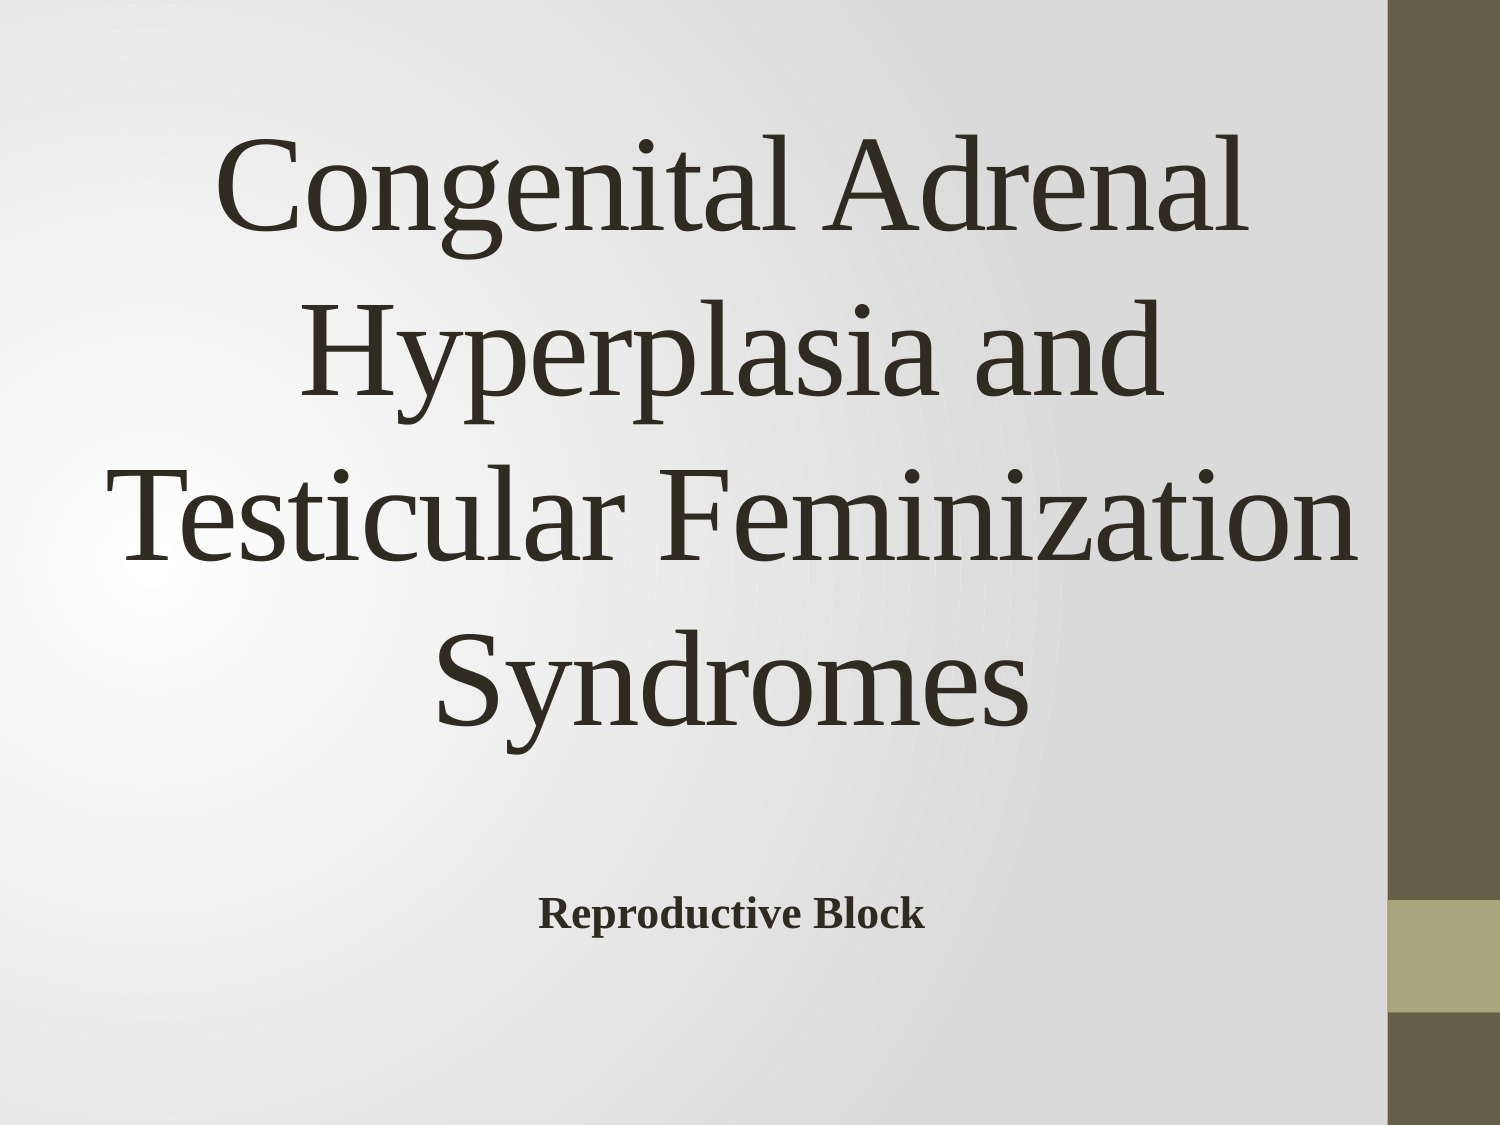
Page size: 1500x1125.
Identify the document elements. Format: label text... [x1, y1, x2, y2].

subtitle Reproductive Block [87, 875, 1376, 1025]
title Congenital Adrenal Hyperplasia and Testicular Feminization Syndromes [87, 450, 1376, 875]
